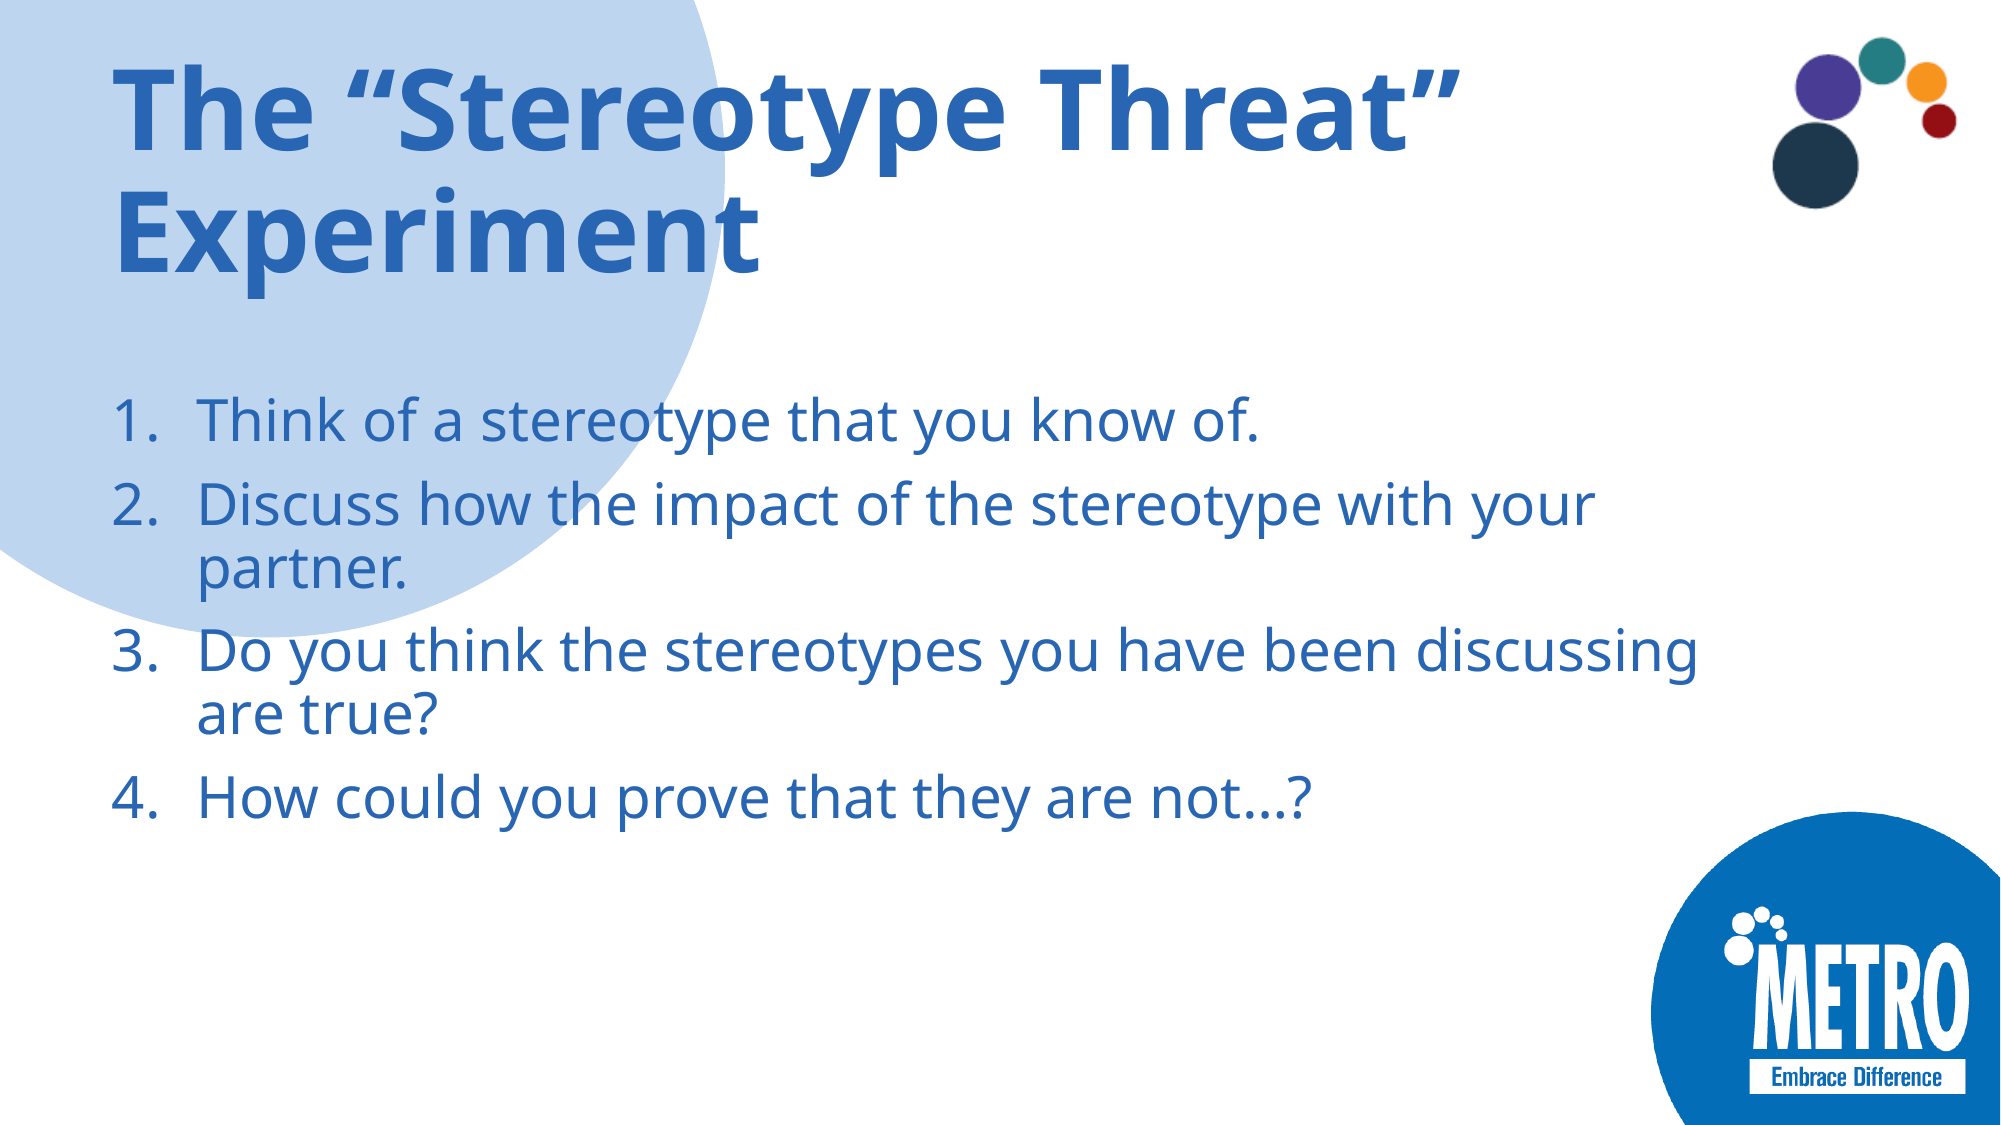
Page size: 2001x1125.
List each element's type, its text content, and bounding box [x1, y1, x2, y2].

list Think of a stereotype that you know of. Discuss how the impact of the stereotype with your partner. Do you think the stereotypes you have been discussing are true? How could you prove that they are not…? [96, 383, 1803, 1087]
picture [1651, 811, 2001, 1125]
title The “Stereotype Threat” Experiment [96, 66, 1686, 284]
picture [1759, 31, 1964, 215]
